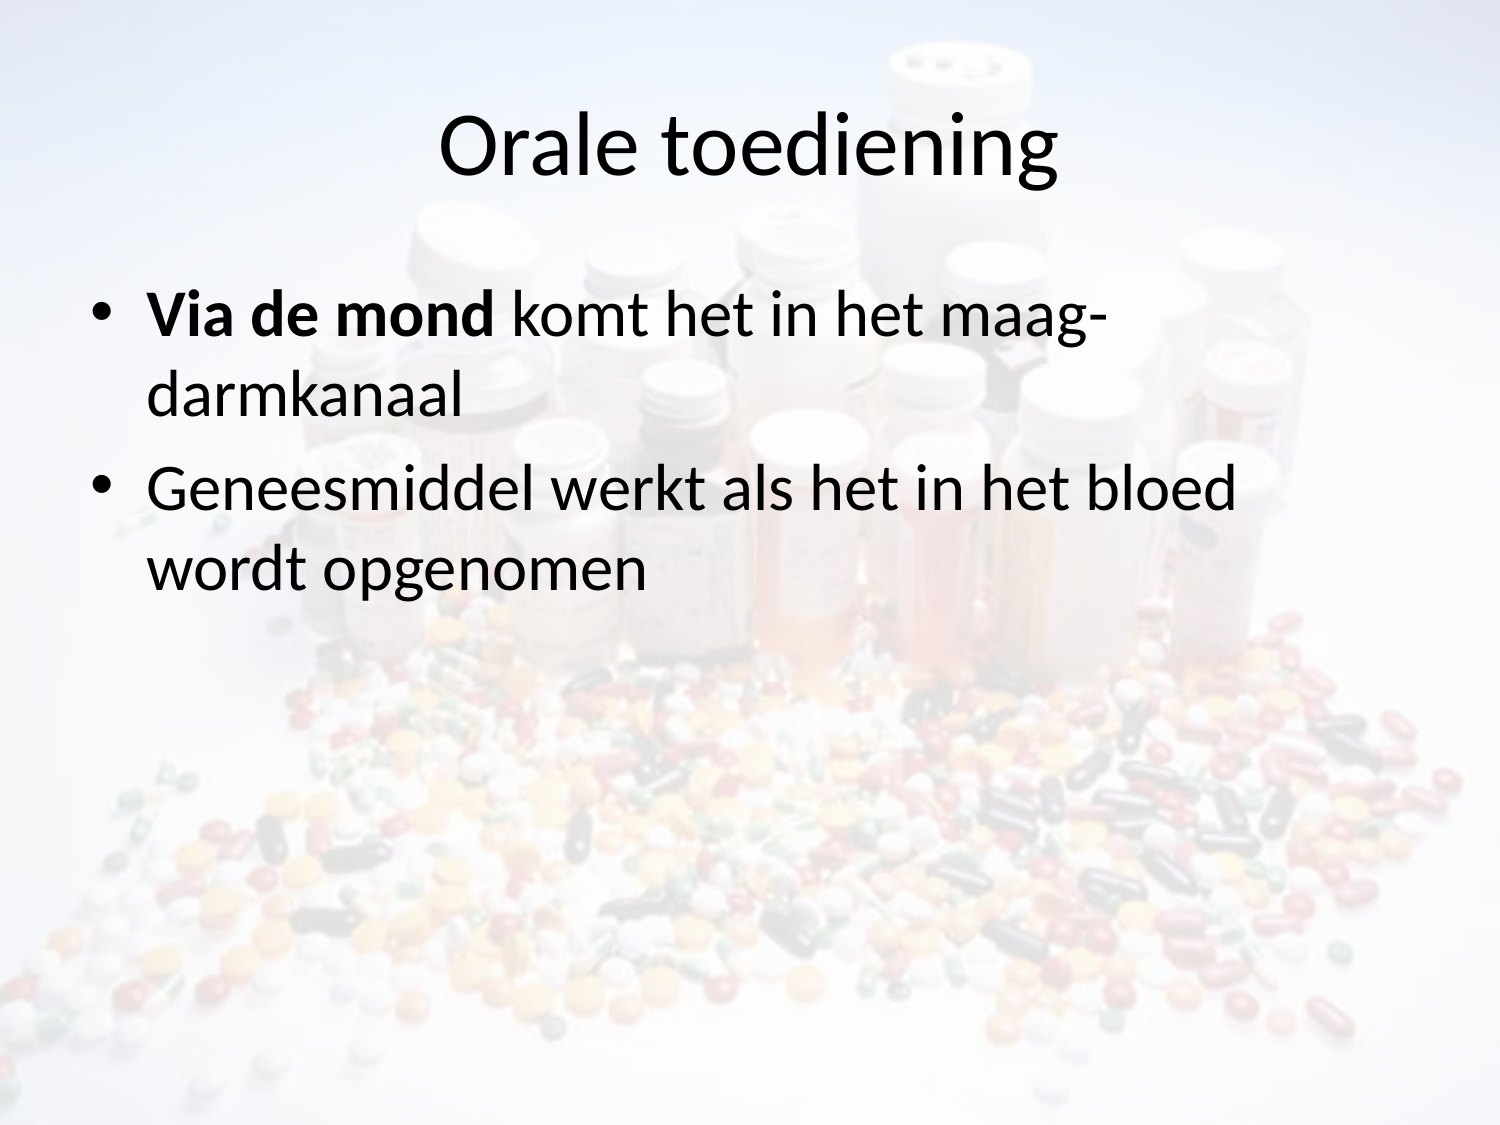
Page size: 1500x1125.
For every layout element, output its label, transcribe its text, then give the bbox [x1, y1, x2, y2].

title Orale toediening [75, 45, 1425, 233]
list Via de mond komt het in het maag-darmkanaal Geneesmiddel werkt als het in het bloed wordt opgenomen [75, 262, 1425, 1083]
